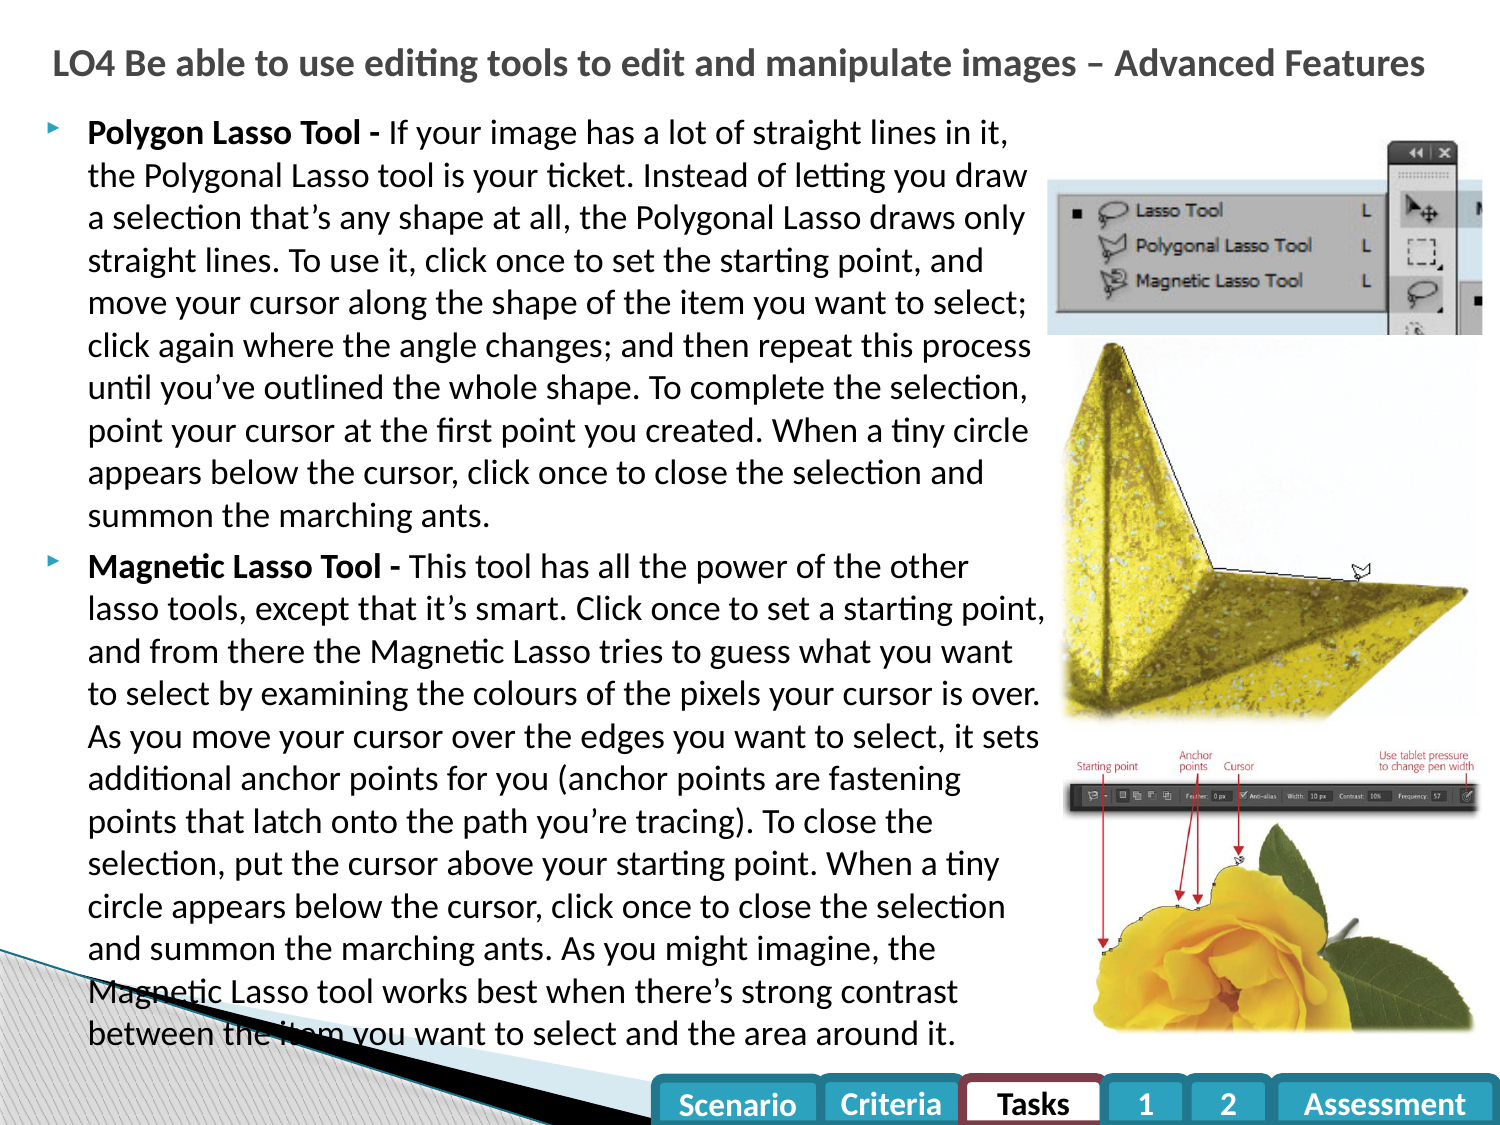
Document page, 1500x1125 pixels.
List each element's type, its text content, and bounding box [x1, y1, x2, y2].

picture [1056, 338, 1481, 729]
list Polygon Lasso Tool - If your image has a lot of straight lines in it, the Polygonal Lasso tool is your ticket. Instead of letting you draw a selection that’s any shape at all, the Polygonal Lasso draws only straight lines. To use it, click once to set the starting point, and move your cursor along the shape of the item you want to select; click again where the angle changes; and then repeat this process until you’ve outlined the whole shape. To complete the selection, point your cursor at the first point you created. When a tiny circle appears below the cursor, click once to close the selection and summon the marching ants. Magnetic Lasso Tool - This tool has all the power of the other lasso tools, except that it’s smart. Click once to set a starting point, and from there the Magnetic Lasso tries to guess what you want to select by examining the colours of the pixels your cursor is over. As you move your cursor over the edges you want to select, it sets additional anchor points for you (anchor points are fastening points that latch onto the path you’re tracing). To close the selection, put the cursor above your starting point. When a tiny circle appears below the cursor, click once to close the selection and summon the marching ants. As you might imagine, the Magnetic Lasso tool works best when there’s strong contrast between the item you want to select and the area around it. [29, 101, 1064, 1071]
picture [1062, 748, 1483, 1036]
picture [1047, 136, 1483, 335]
title LO4 Be able to use editing tools to edit and manipulate images – Advanced Features [37, 19, 1471, 102]
